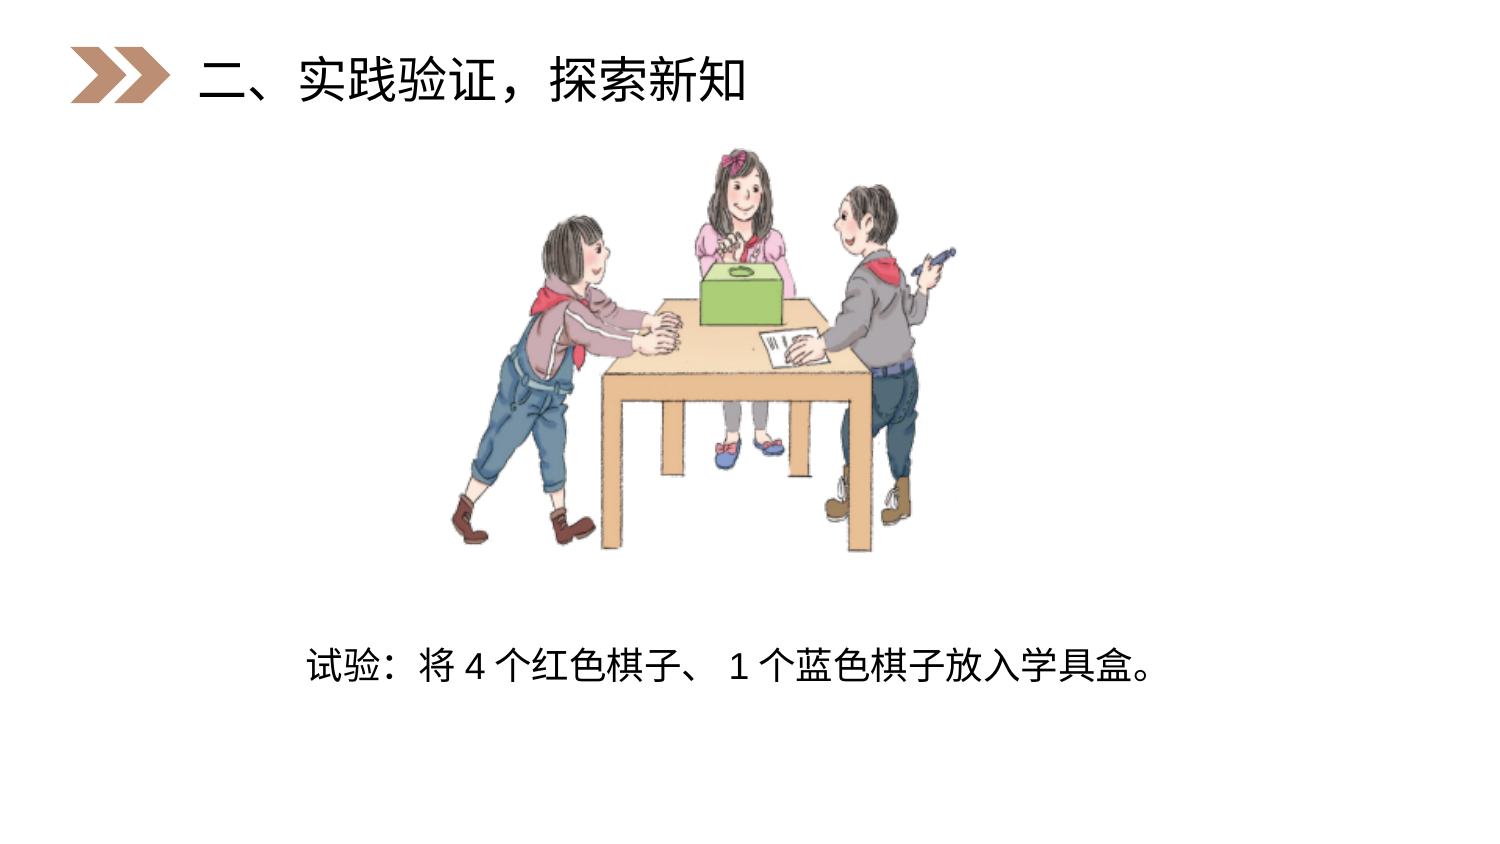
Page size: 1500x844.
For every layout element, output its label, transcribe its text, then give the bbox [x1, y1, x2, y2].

text_box 试验：将4个红色棋子、1个蓝色棋子放入学具盒。 [294, 636, 1182, 693]
picture [448, 133, 958, 562]
text_box 二、实践验证，探索新知 [186, 49, 816, 102]
